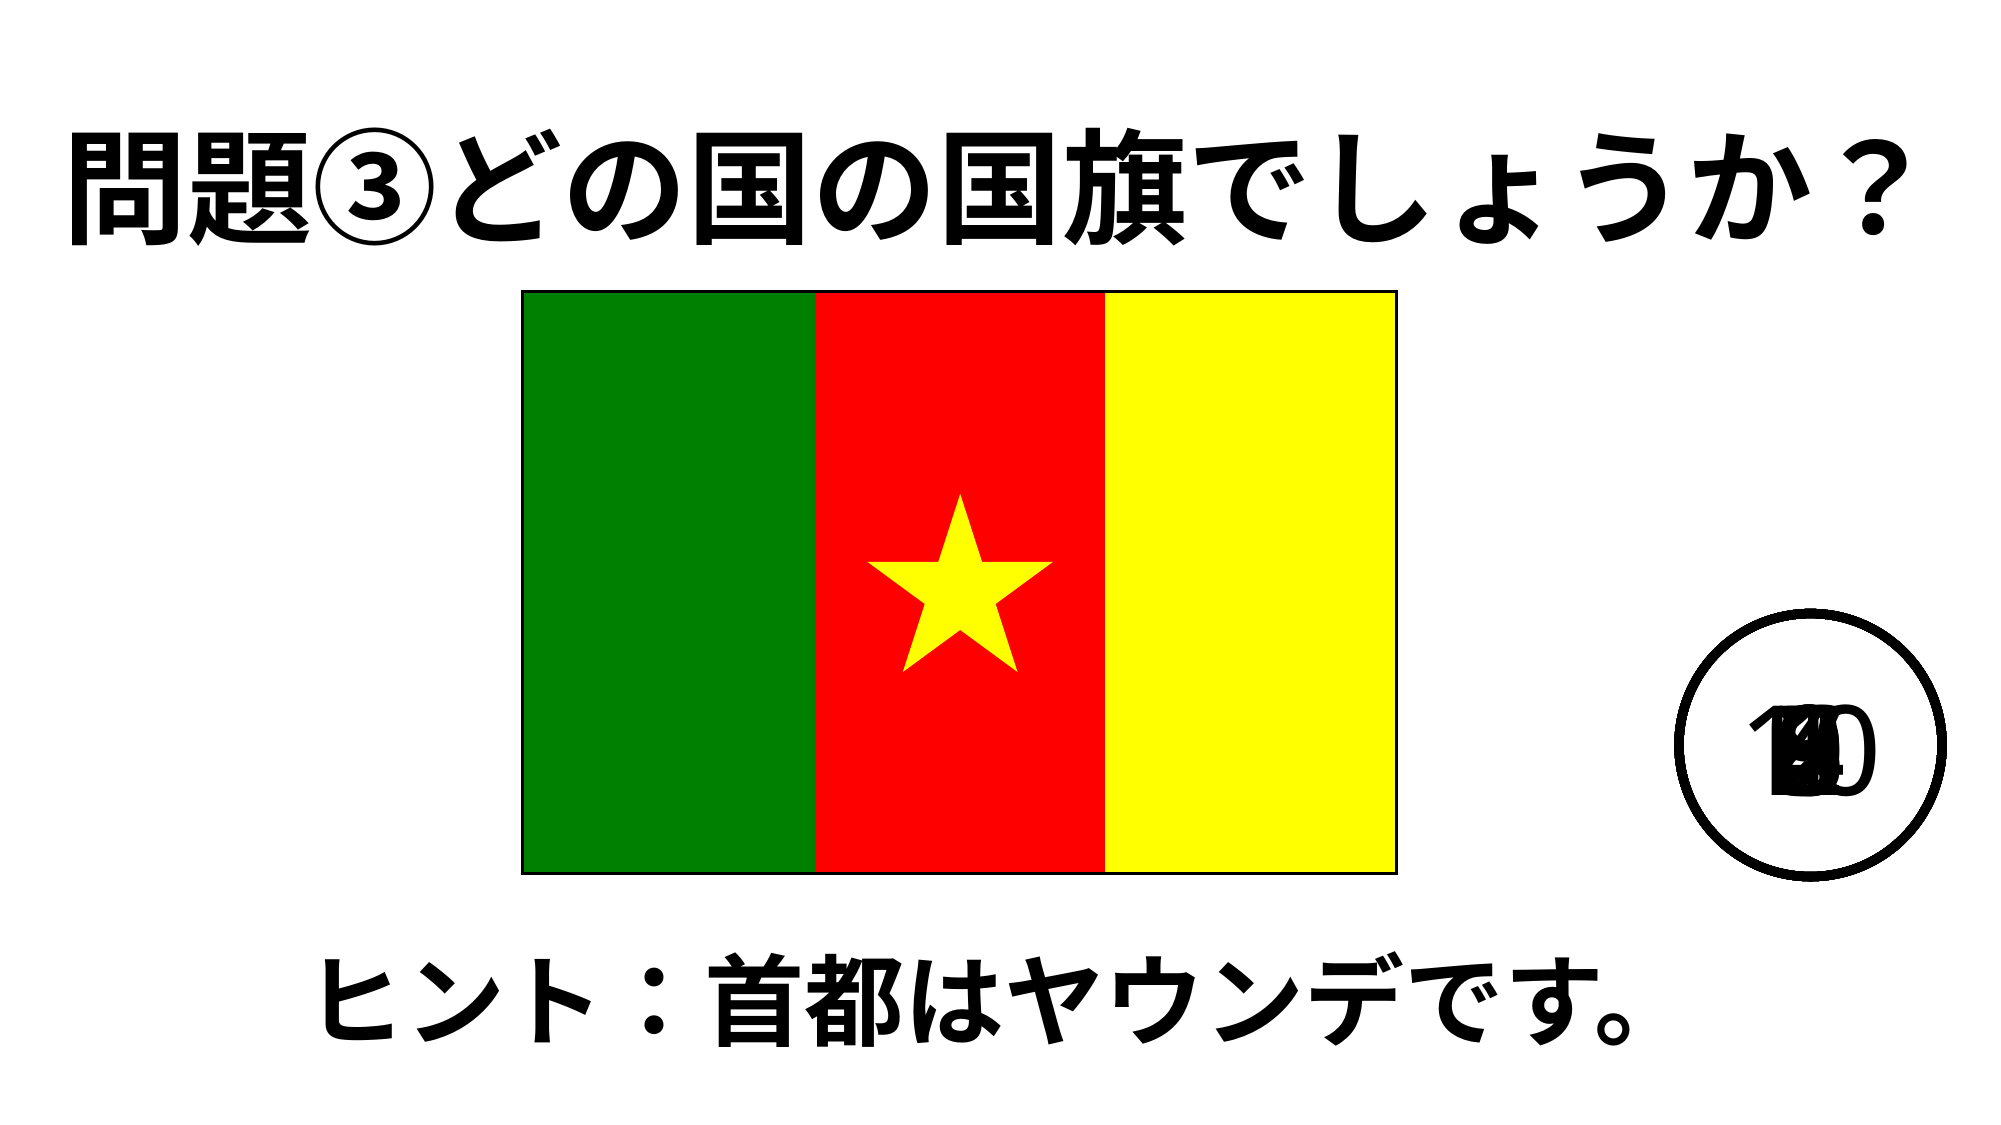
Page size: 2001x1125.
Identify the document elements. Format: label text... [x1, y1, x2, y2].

text_box 0 [1673, 607, 1948, 883]
text_box ヒント：首都はヤウンデです。 [0, 931, 2000, 1066]
text_box 問題③どの国の国旗でしょうか？ [0, 101, 2000, 267]
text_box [522, 290, 1397, 874]
